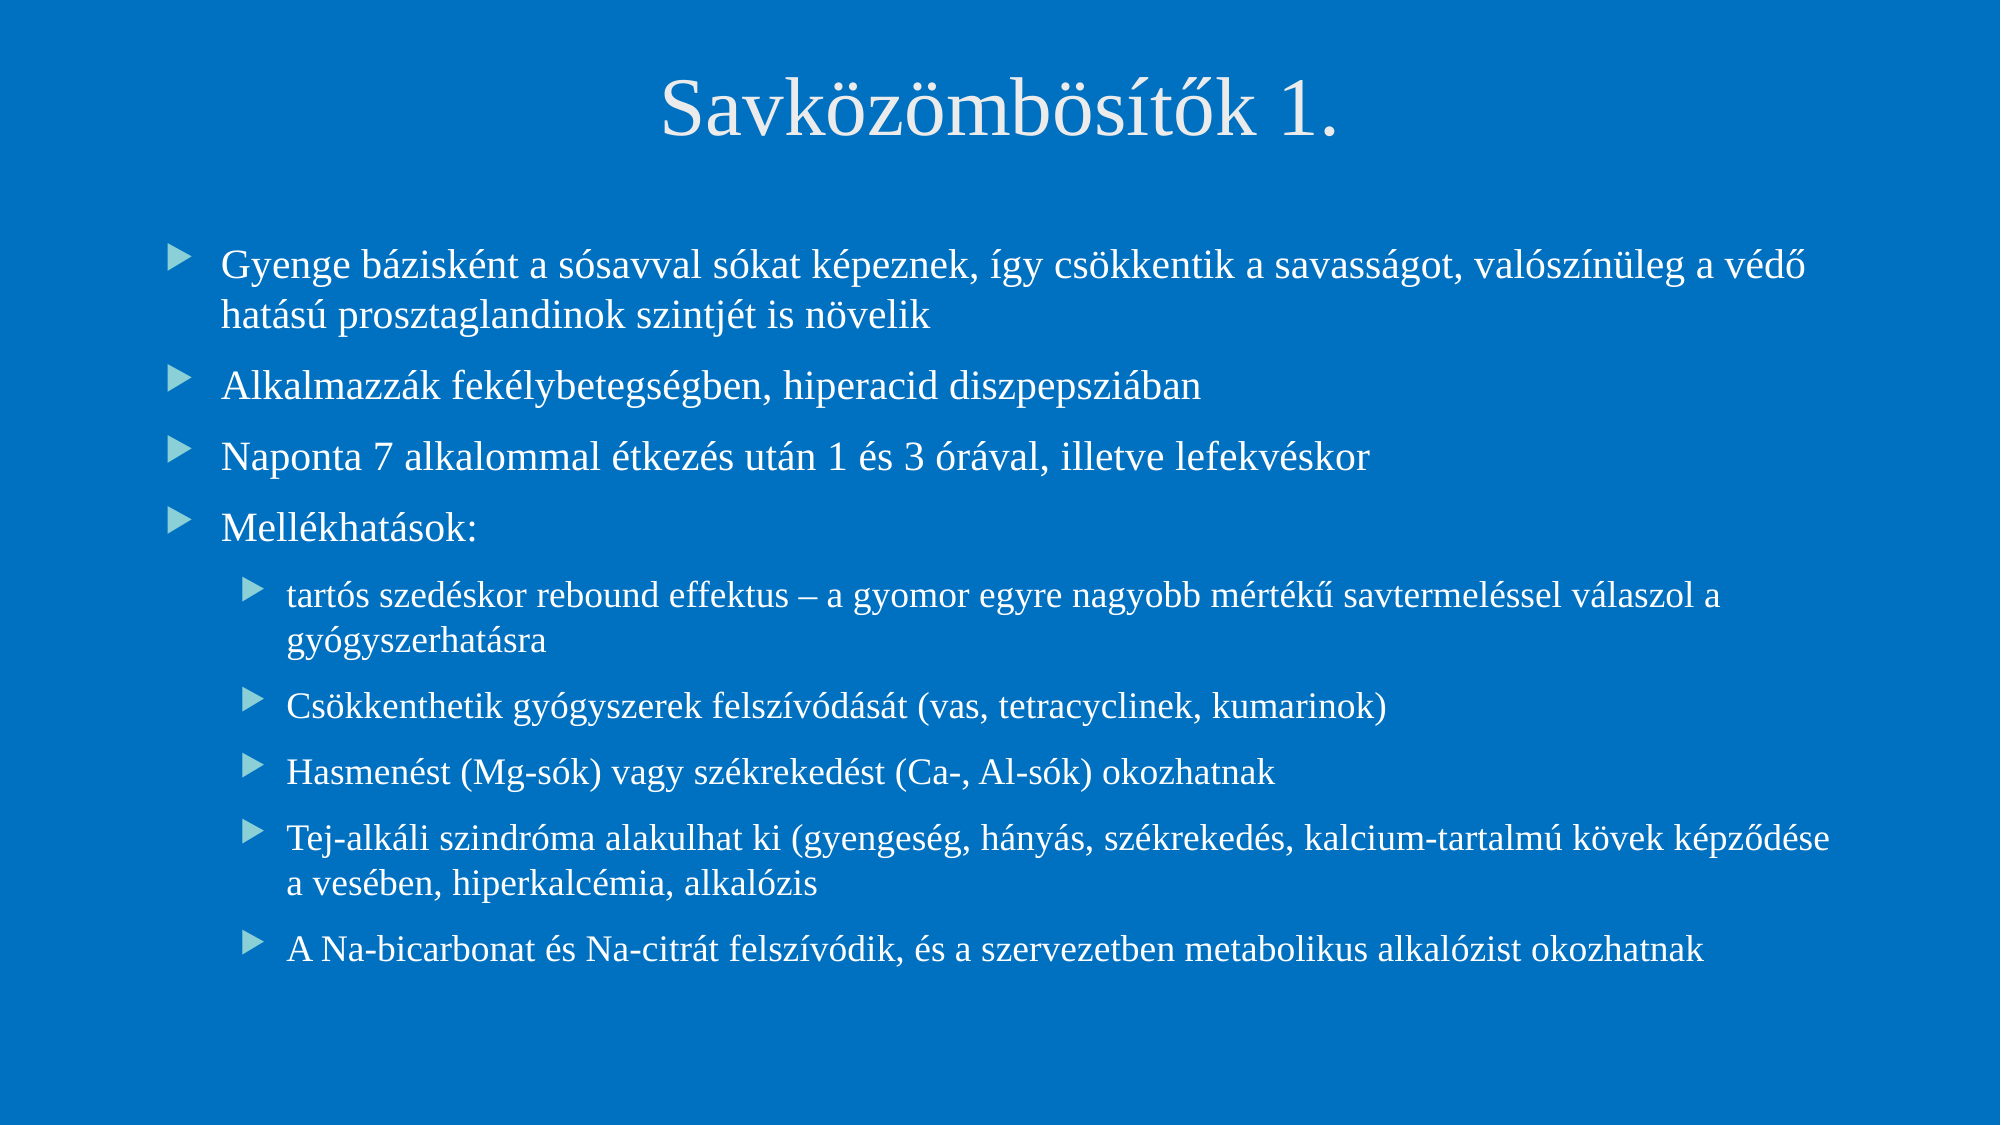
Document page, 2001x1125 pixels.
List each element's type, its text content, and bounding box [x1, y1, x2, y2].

list Gyenge bázisként a sósavval sókat képeznek, így csökkentik a savasságot, valószínüleg a védő hatású prosztaglandinok szintjét is növelik Alkalmazzák fekélybetegségben, hiperacid diszpepsziában Naponta 7 alkalommal étkezés után 1 és 3 órával, illetve lefekvéskor Mellékhatások: tartós szedéskor rebound effektus – a gyomor egyre nagyobb mértékű savtermeléssel válaszol a gyógyszerhatásra Csökkenthetik gyógyszerek felszívódását (vas, tetracyclinek, kumarinok) Hasmenést (Mg-sók) vagy székrekedést (Ca-, Al-sók) okozhatnak Tej-alkáli szindróma alakulhat ki (gyengeség, hányás, székrekedés, kalcium-tartalmú kövek képződése a vesében, hiperkalcémia, alkalózis A Na-bicarbonat és Na-citrát felszívódik, és a szervezetben metabolikus alkalózist okozhatnak [149, 229, 1863, 1055]
title Savközömbösítők 1. [324, 45, 1675, 200]
